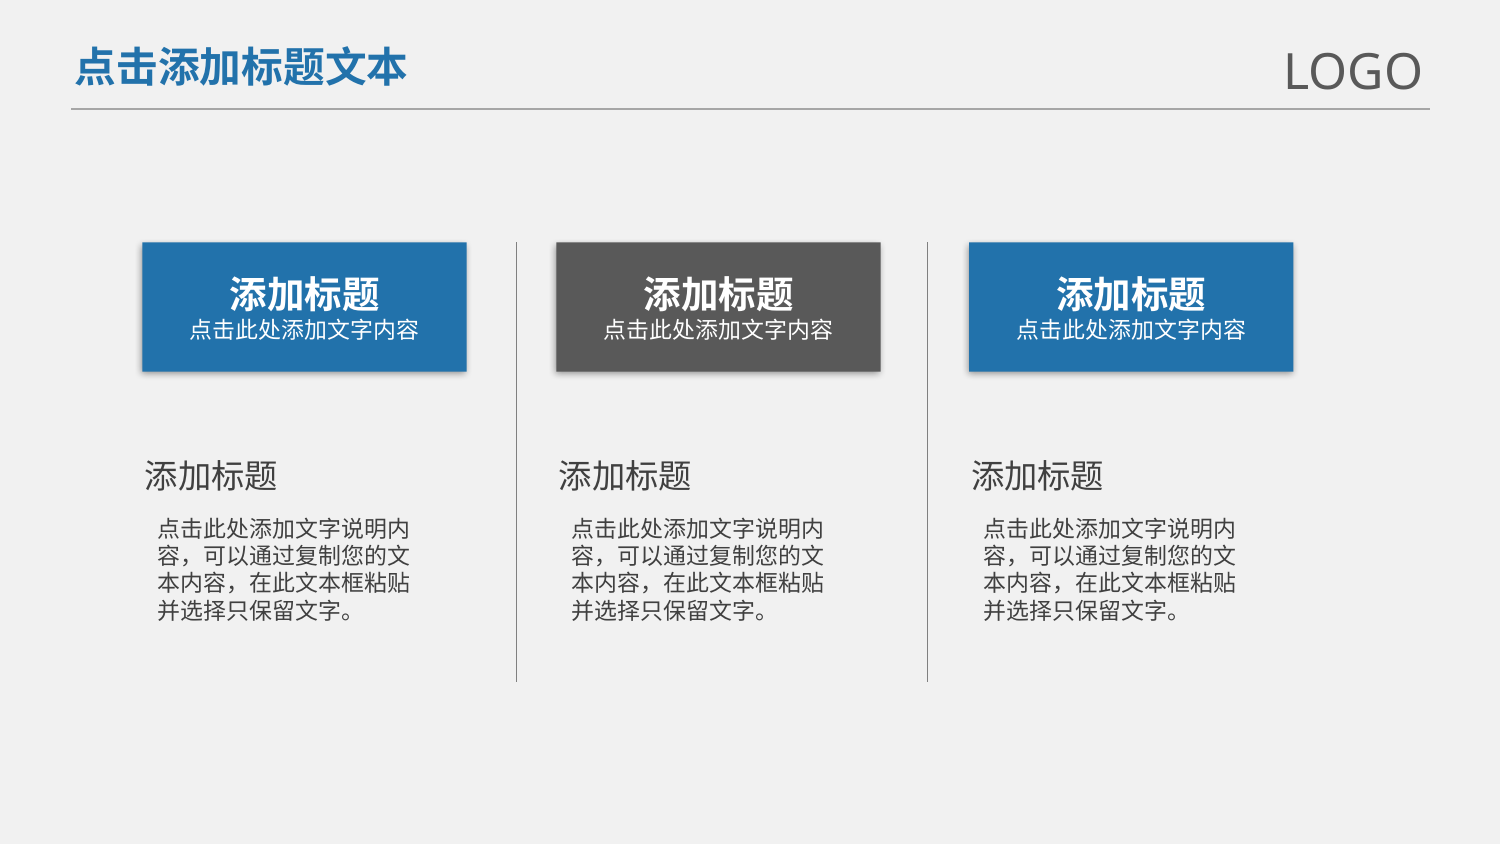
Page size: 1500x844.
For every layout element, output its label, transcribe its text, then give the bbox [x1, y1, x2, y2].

text_box LOGO [1268, 31, 1439, 107]
text_box 点击添加标题文本 [59, 33, 424, 99]
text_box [556, 447, 858, 634]
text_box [142, 447, 444, 634]
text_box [968, 447, 1271, 634]
text_box 添加标题 点击此处添加文字内容 [139, 239, 470, 375]
text_box 添加标题 点击此处添加文字内容 [553, 239, 884, 375]
text_box 添加标题 点击此处添加文字内容 [966, 239, 1297, 375]
